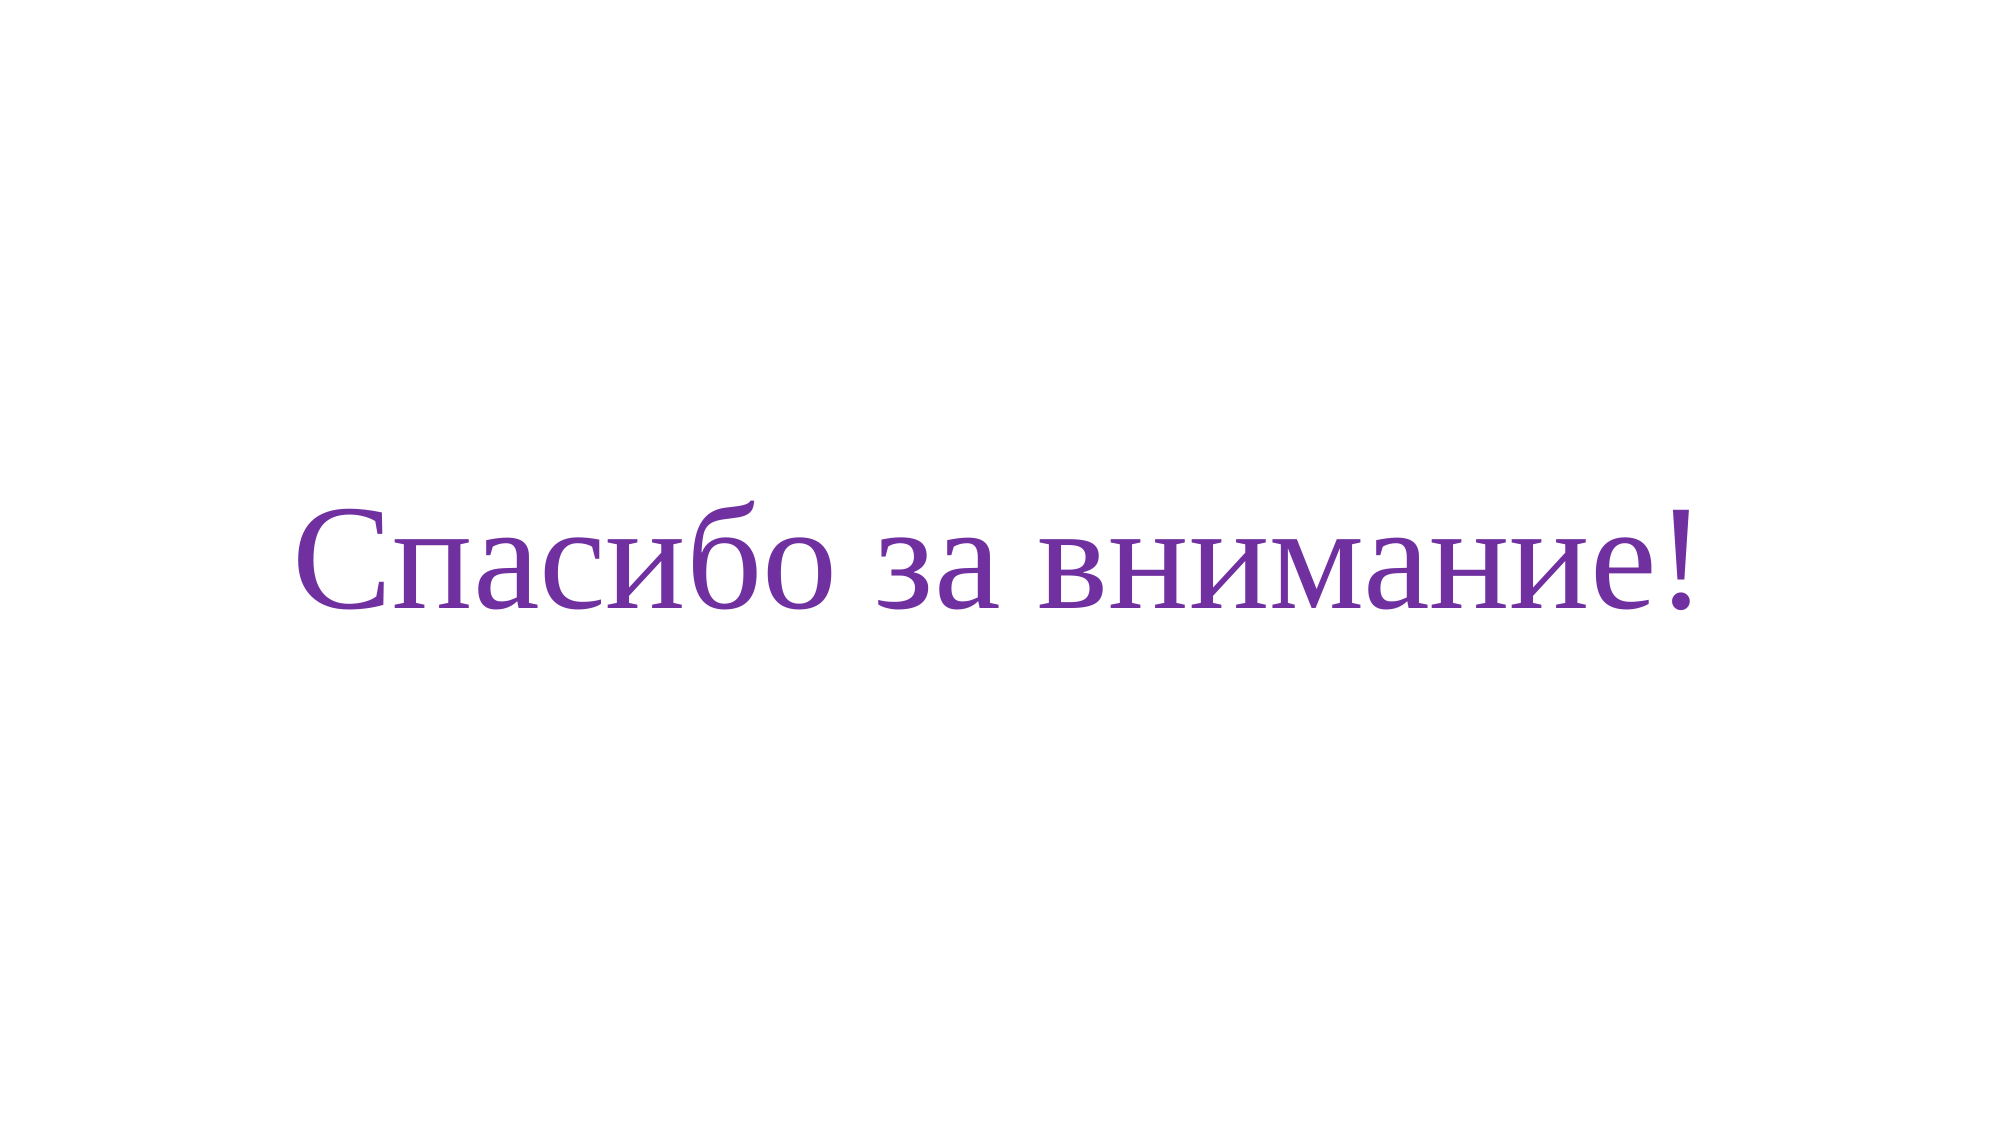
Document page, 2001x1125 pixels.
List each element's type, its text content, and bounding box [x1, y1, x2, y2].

list Спасибо за внимание! [137, 87, 1863, 1020]
